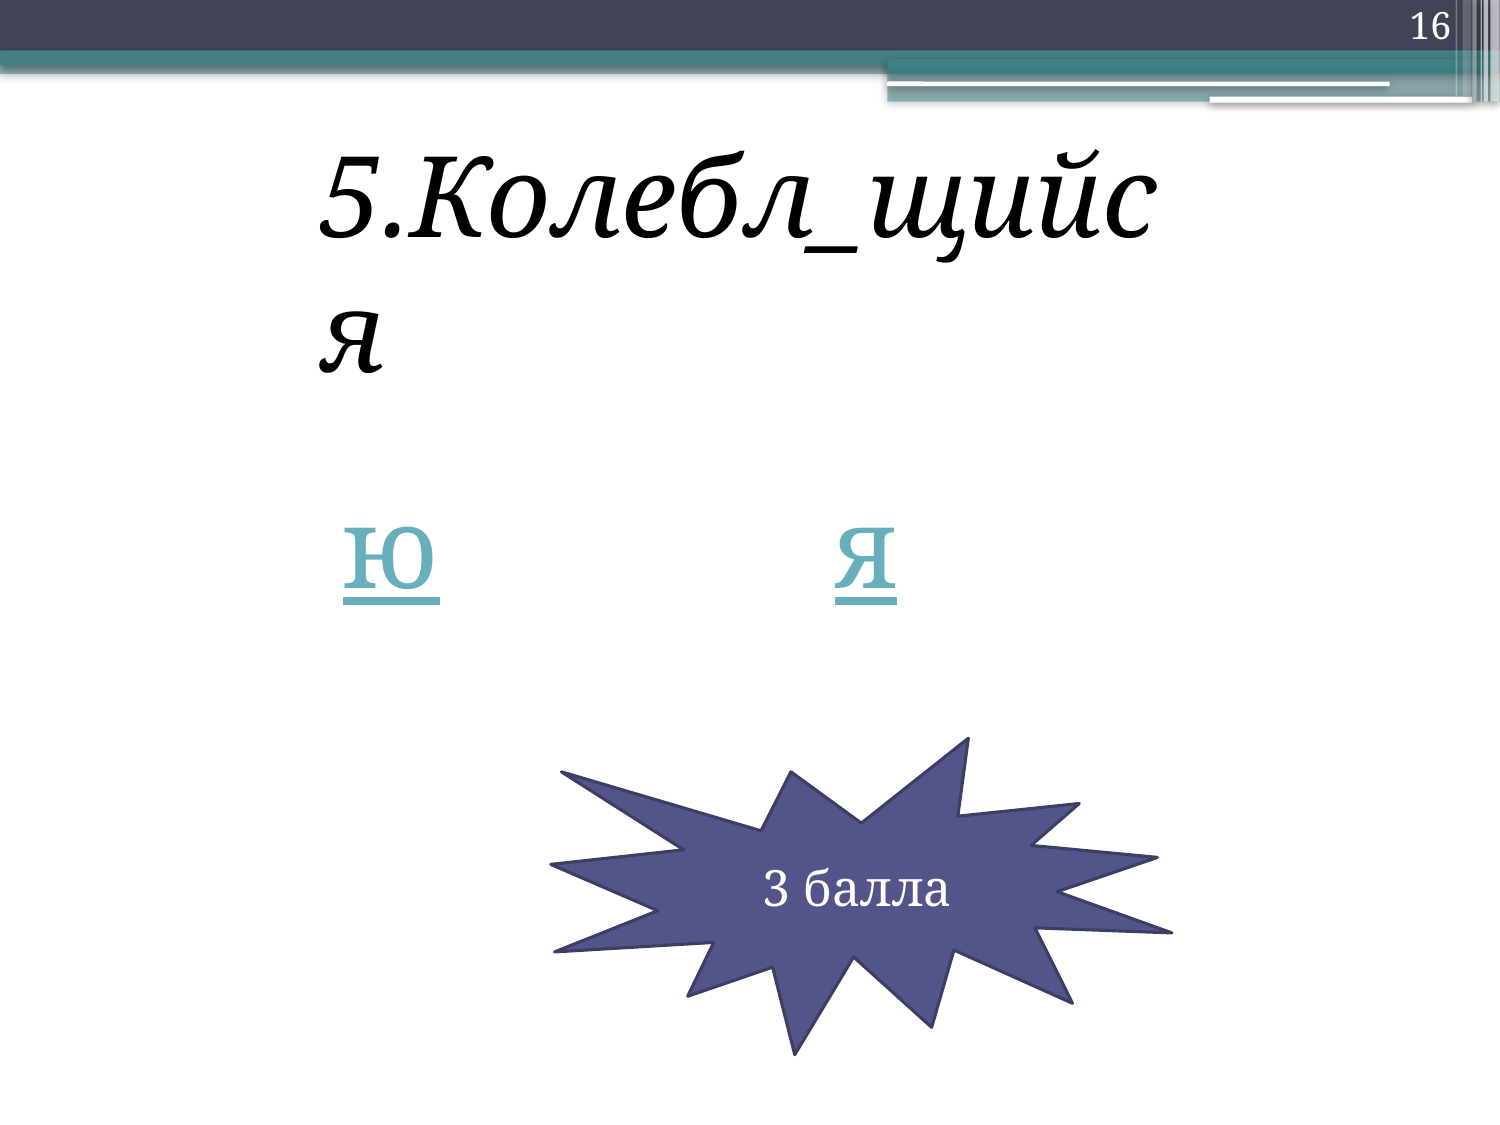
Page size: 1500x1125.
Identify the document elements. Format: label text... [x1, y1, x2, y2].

text_box я [820, 468, 1090, 637]
text_box ю [328, 468, 469, 637]
text_box 3 балла [549, 736, 1174, 1057]
text_box 5.Колебл_щийся [304, 117, 1231, 402]
slide_number 16 [1341, 0, 1466, 61]
